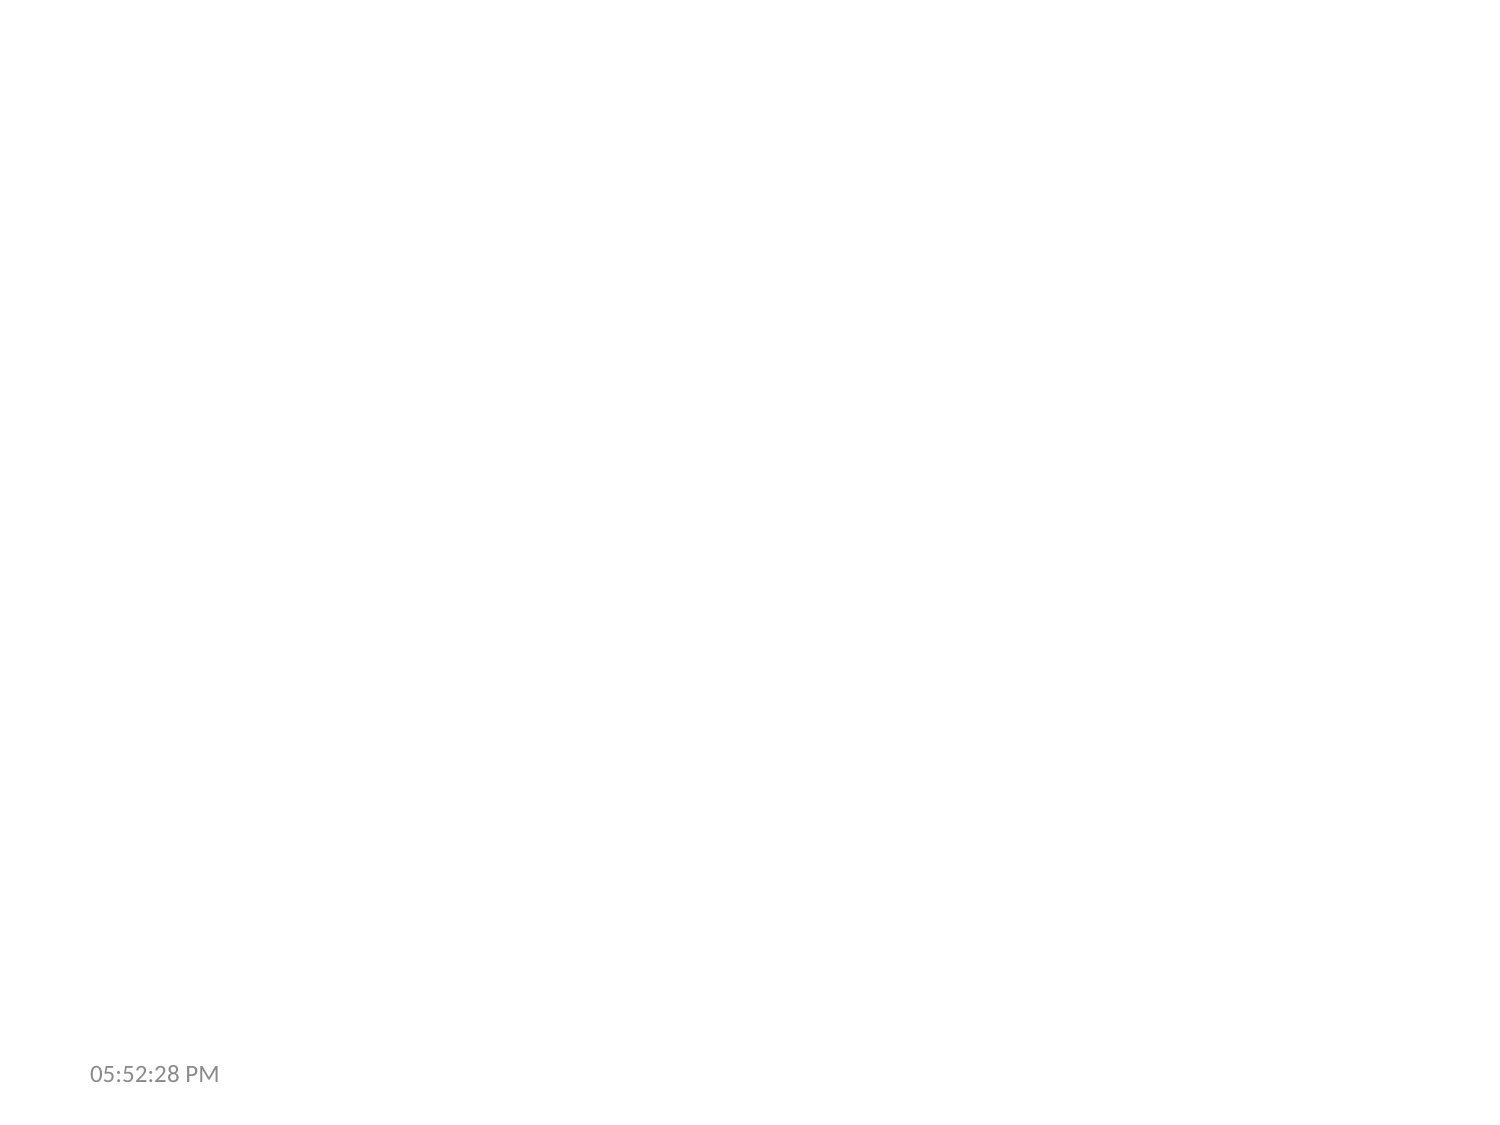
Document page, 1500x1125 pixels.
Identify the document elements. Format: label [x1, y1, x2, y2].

slide_number [75, 1042, 425, 1103]
